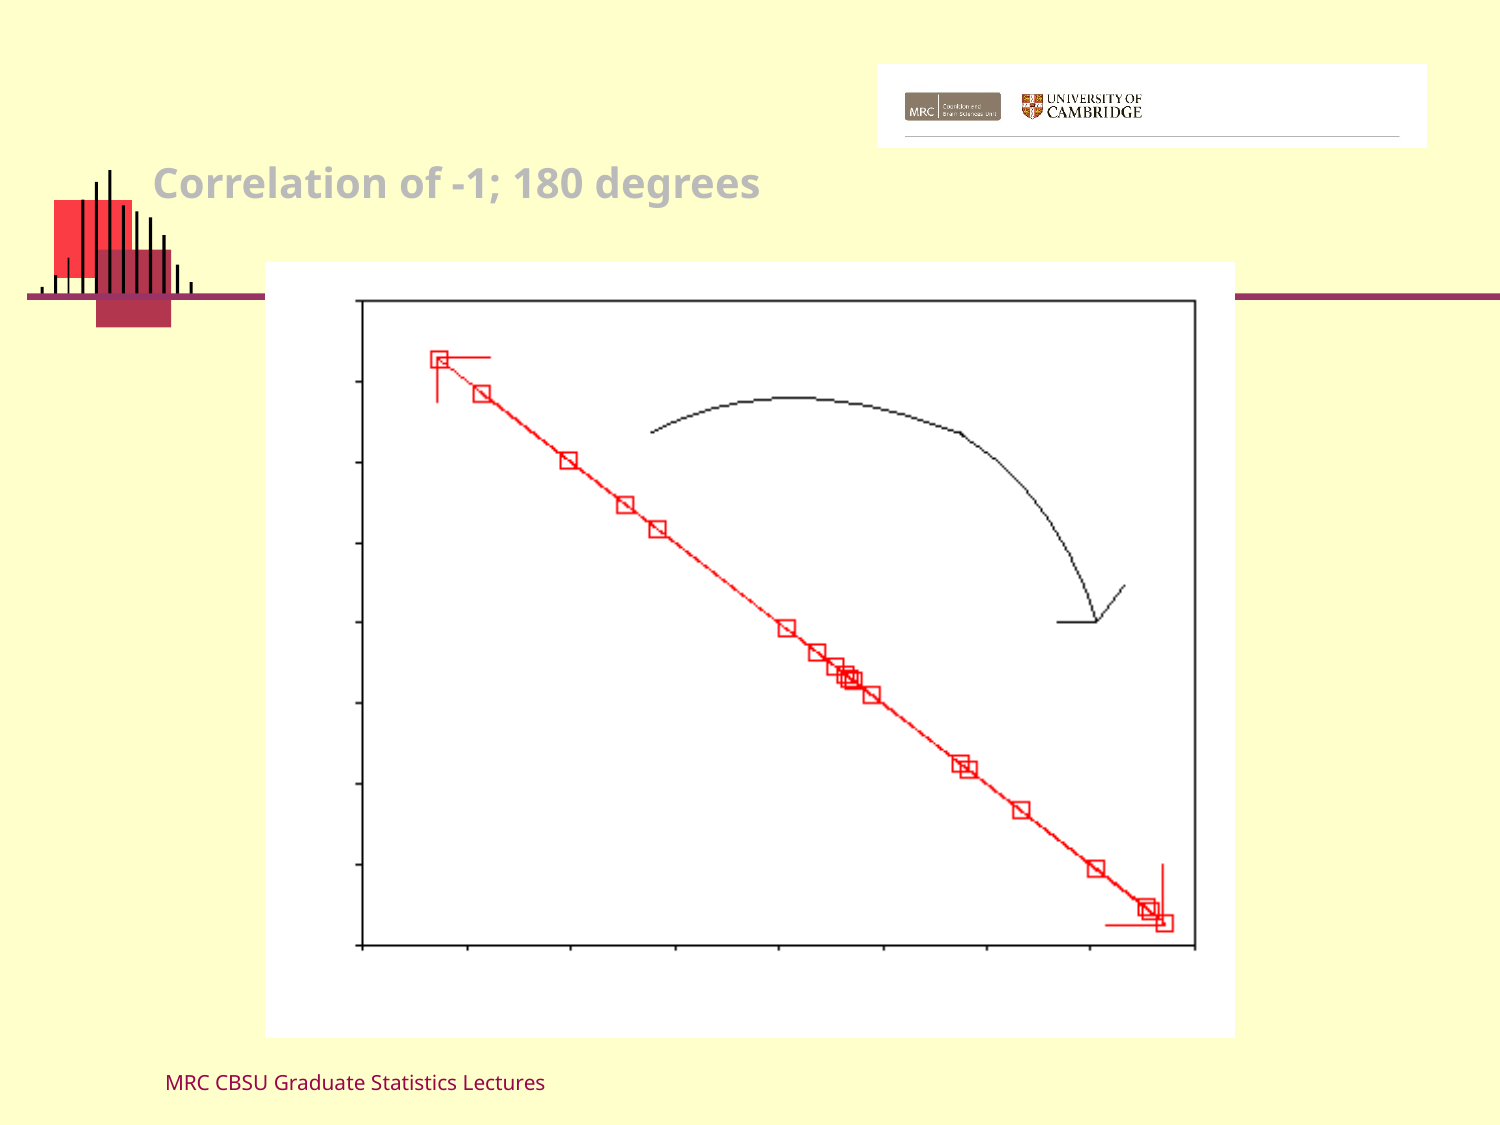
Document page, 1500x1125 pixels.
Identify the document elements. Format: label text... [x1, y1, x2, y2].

picture [877, 64, 1427, 148]
footer MRC CBSU Graduate Statistics Lectures [149, 1062, 988, 1101]
title Correlation of -1; 180 degrees [137, 137, 988, 233]
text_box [265, 262, 1235, 1038]
